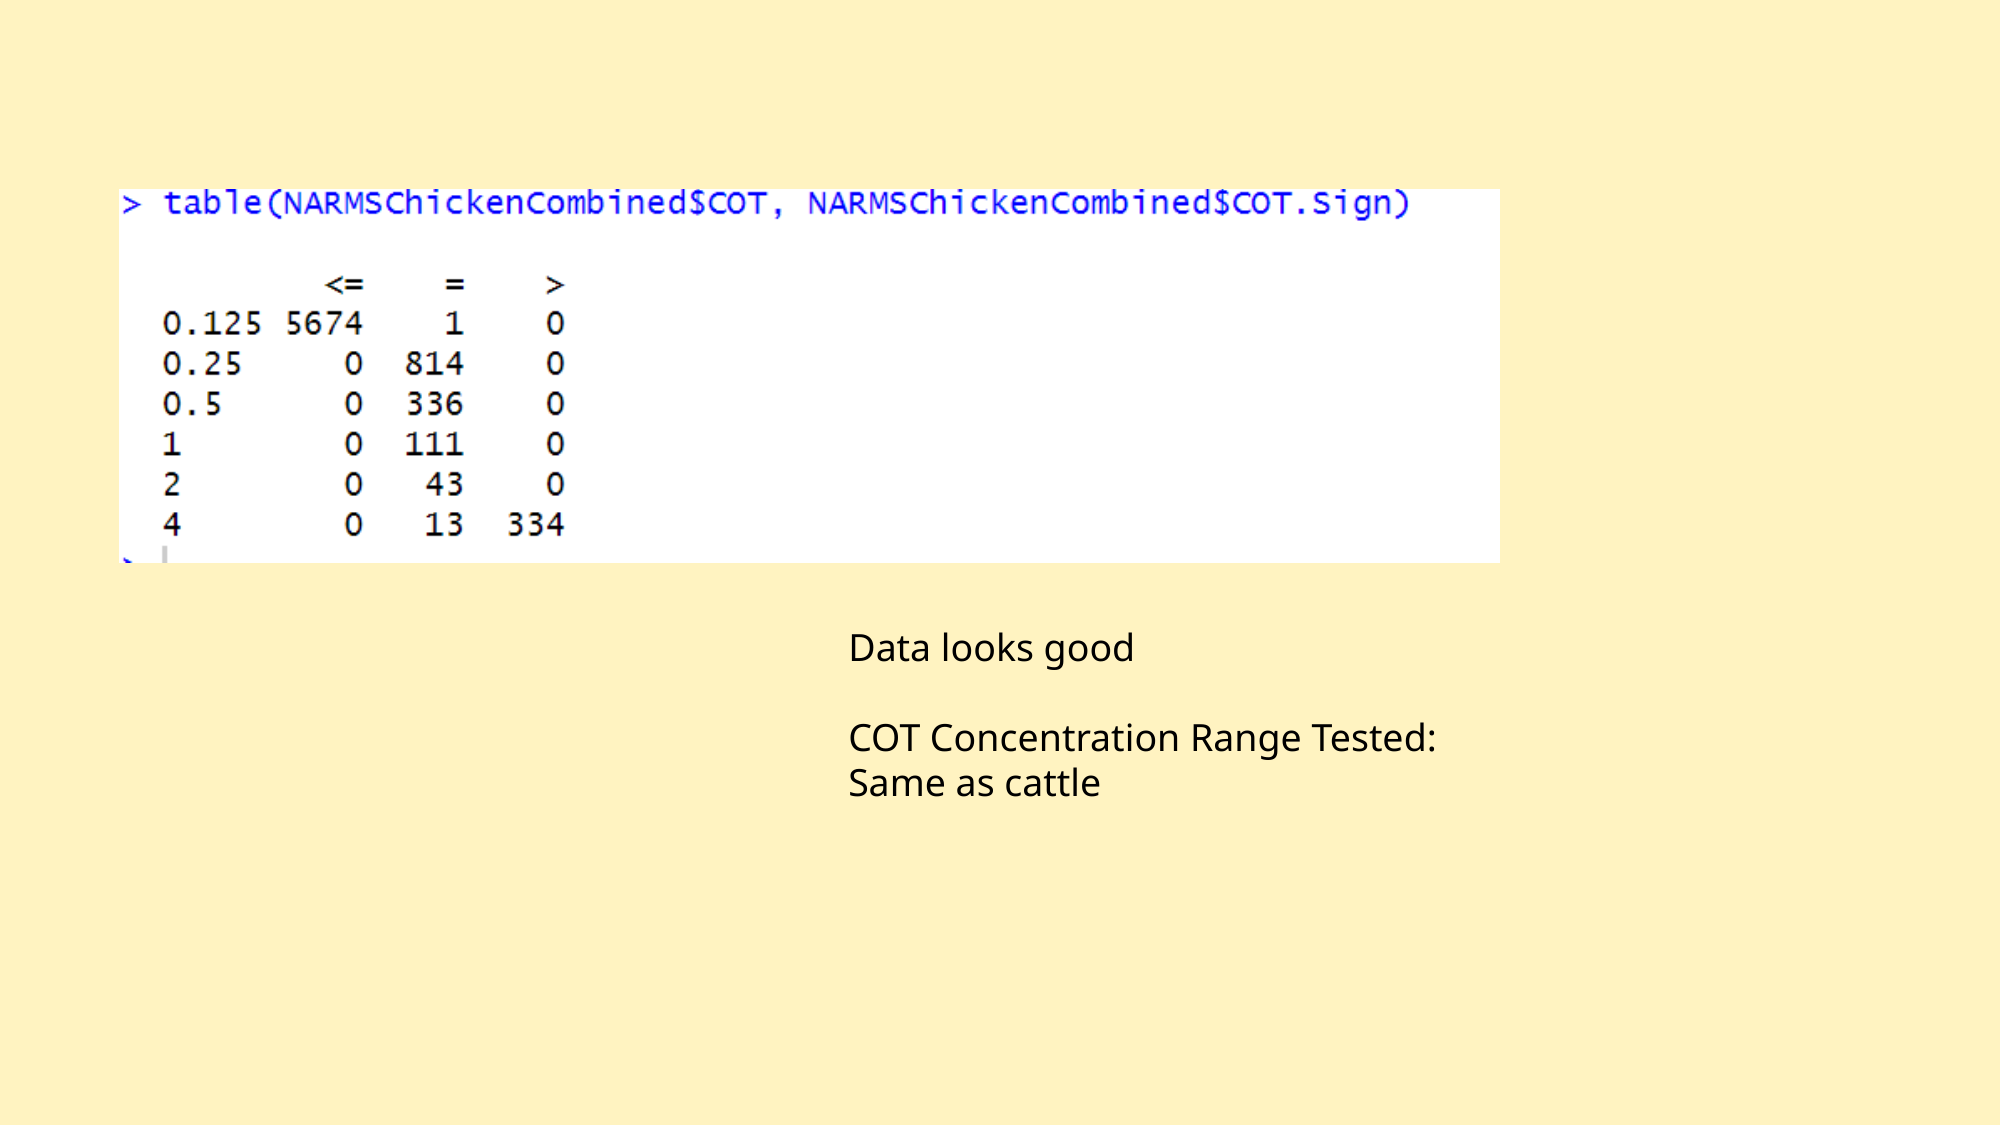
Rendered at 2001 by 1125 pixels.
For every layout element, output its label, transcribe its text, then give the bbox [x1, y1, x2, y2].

text_box Data looks good COT Concentration Range Tested: Same as cattle [833, 617, 1581, 812]
picture [118, 188, 1500, 563]
